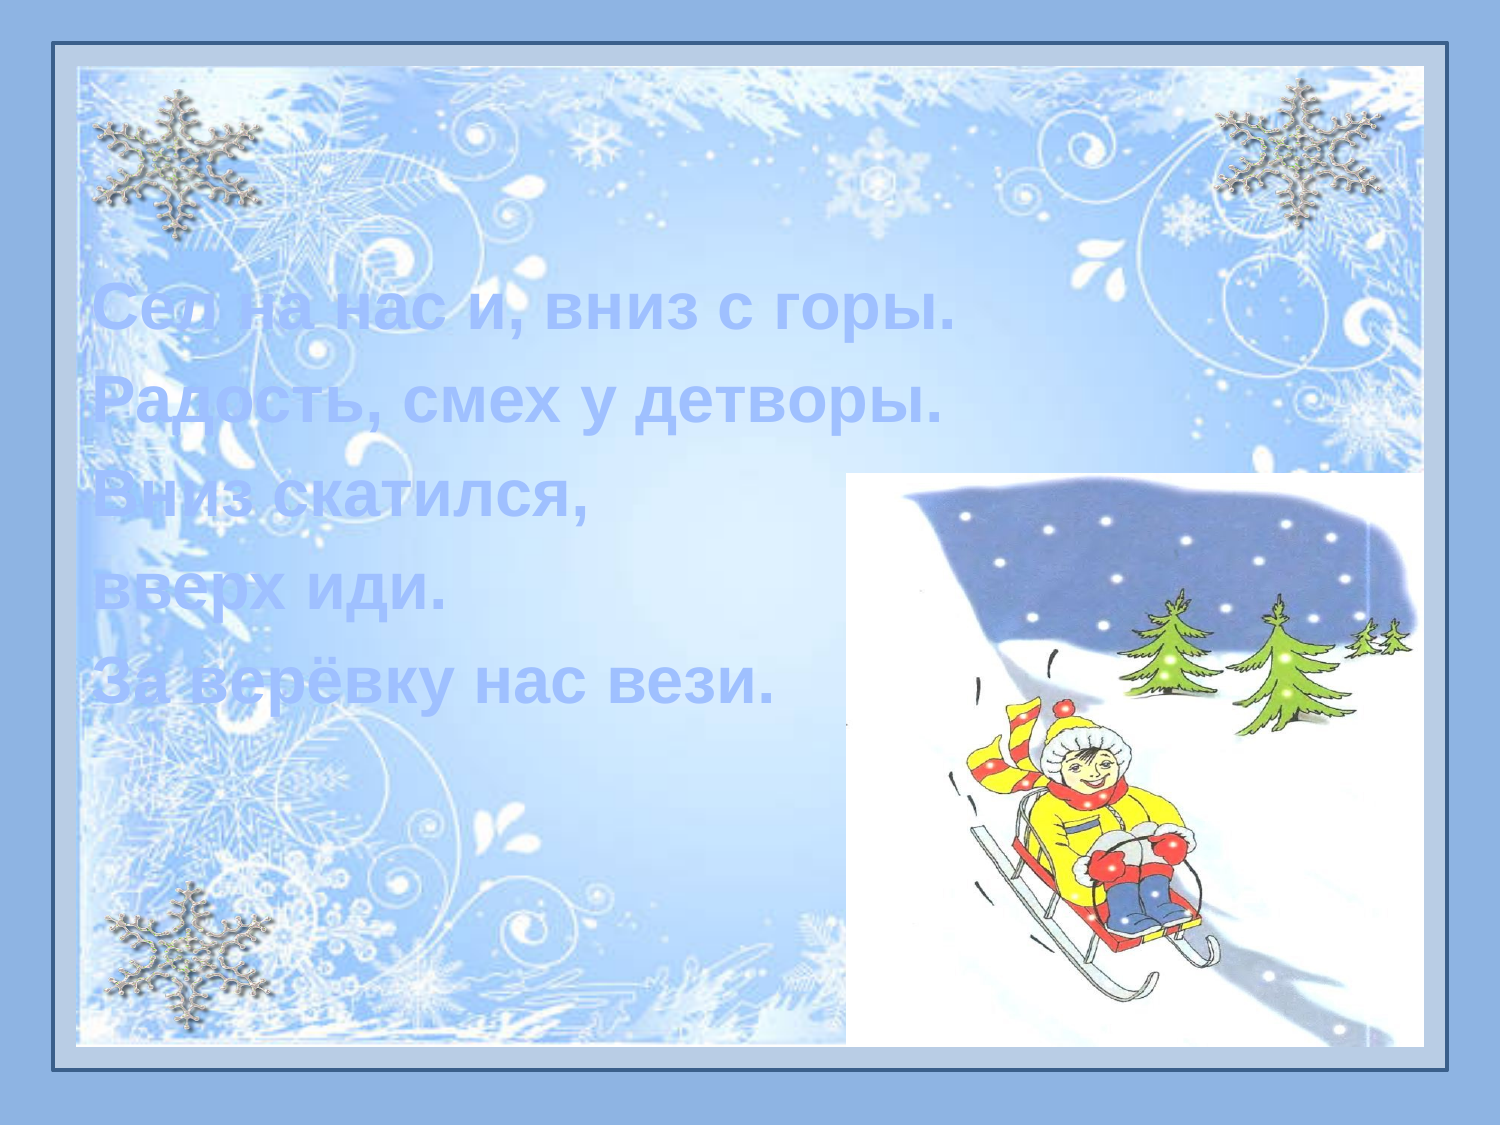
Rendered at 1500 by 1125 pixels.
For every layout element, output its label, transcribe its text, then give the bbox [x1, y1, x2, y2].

picture [76, 66, 1424, 1048]
list Сел на нас и, вниз с горы. Радость, смех у детворы. Вниз скатился, вверх иди. За верёвку нас вези. [76, 255, 1188, 998]
